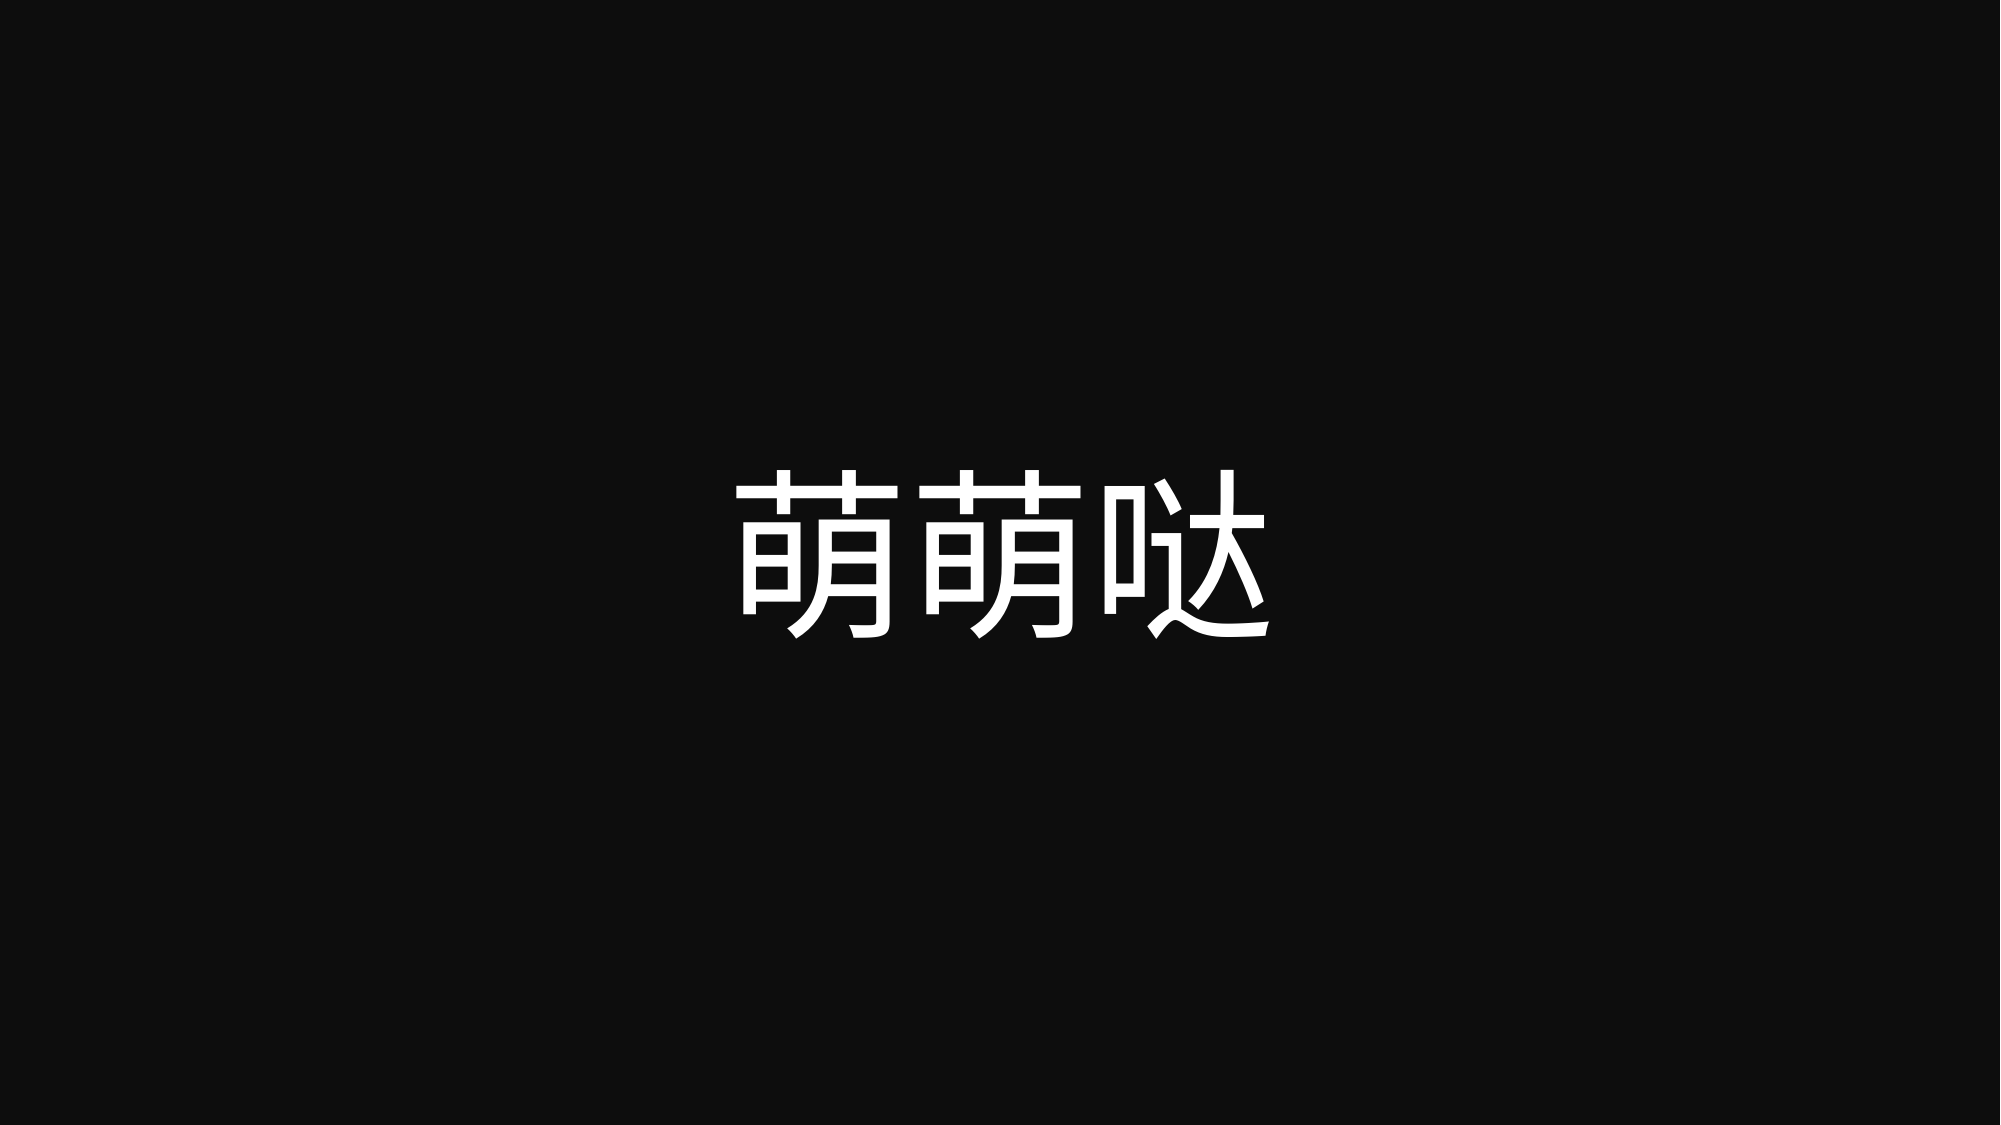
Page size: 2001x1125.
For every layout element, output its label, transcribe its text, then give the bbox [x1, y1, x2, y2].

text_box [0, 0, 2000, 1125]
text_box 萌萌哒 [710, 433, 1290, 669]
